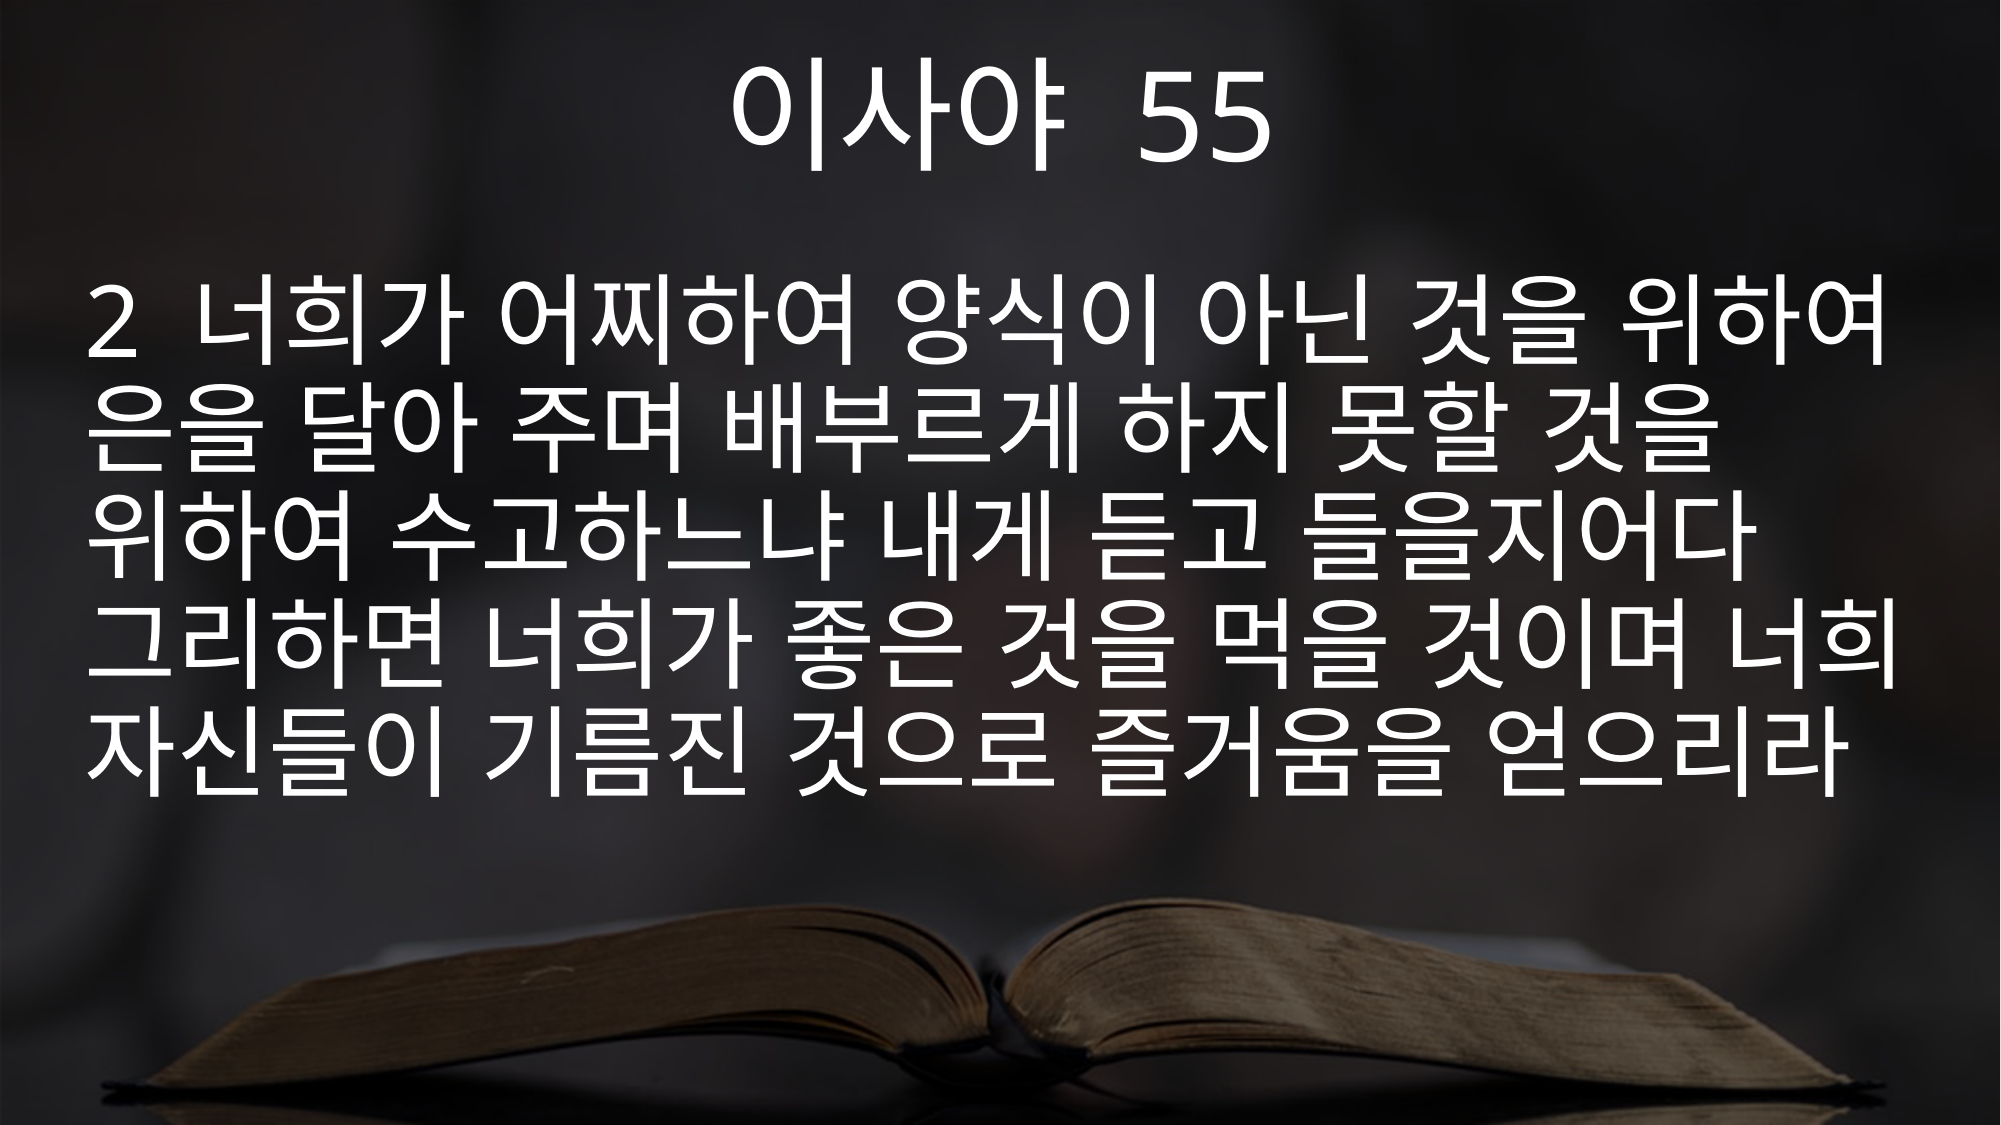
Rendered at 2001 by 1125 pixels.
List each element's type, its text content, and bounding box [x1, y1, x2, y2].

list 2 너희가 어찌하여 양식이 아닌 것을 위하여 은을 달아 주며 배부르게 하지 못할 것을 위하여 수고하느냐 내게 듣고 들을지어다 그리하면 너희가 좋은 것을 먹을 것이며 너희 자신들이 기름진 것으로 즐거움을 얻으리라 [69, 263, 1953, 423]
footer 이사야 55 [0, 32, 2000, 192]
picture [0, 0, 2001, 1125]
